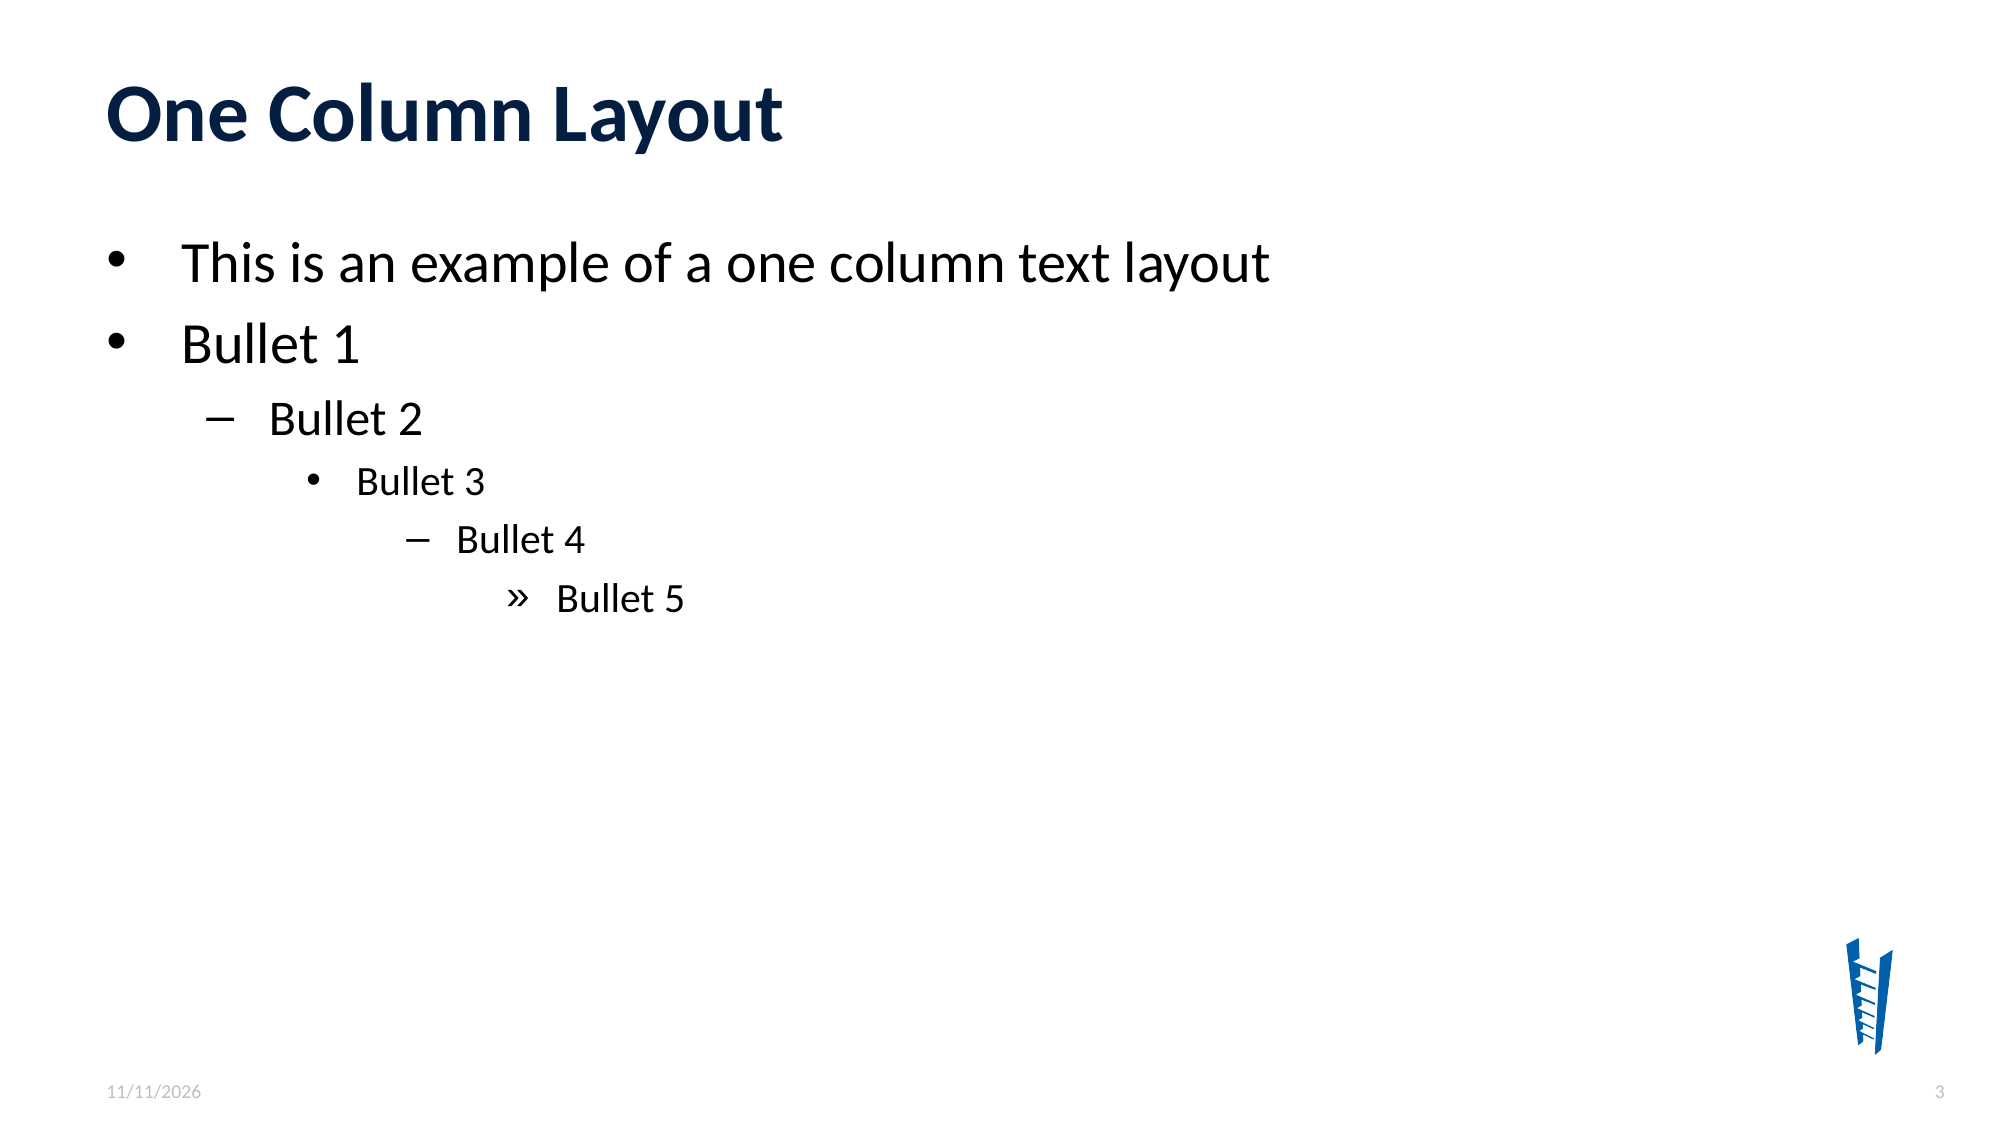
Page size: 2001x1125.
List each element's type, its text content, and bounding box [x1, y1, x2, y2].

list This is an example of a one column text layout Bullet 1 Bullet 2 Bullet 3 Bullet 4 Bullet 5 [106, 216, 1913, 994]
title One Column Layout [106, 44, 1913, 171]
picture [1846, 994, 1893, 1055]
